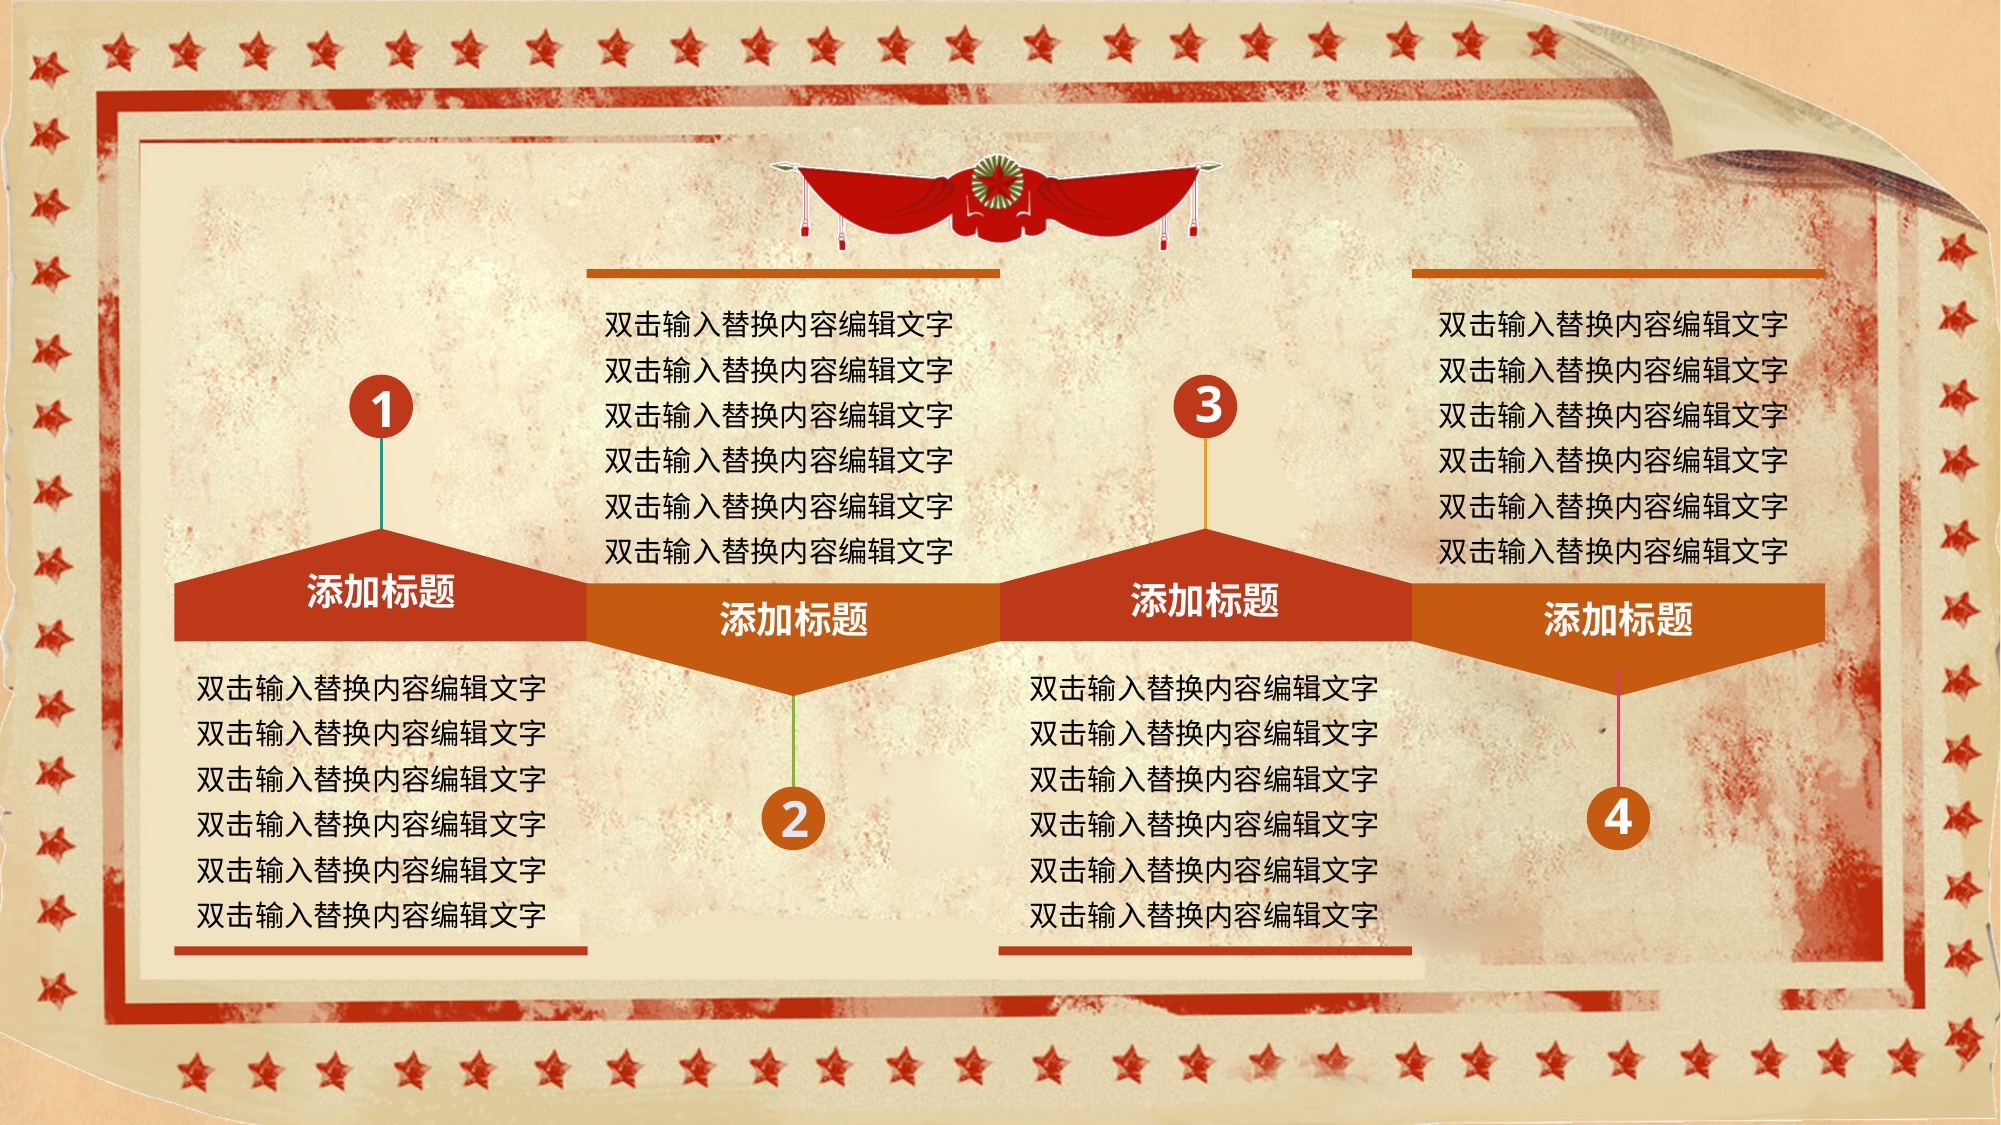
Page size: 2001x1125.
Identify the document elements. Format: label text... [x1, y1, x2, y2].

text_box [349, 369, 415, 528]
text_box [174, 528, 588, 642]
text_box 双击输入替换内容编辑文字 双击输入替换内容编辑文字 双击输入替换内容编辑文字 双击输入替换内容编辑文字 双击输入替换内容编辑文字 双击输入替换内容编辑文字 [181, 652, 594, 940]
text_box 双击输入替换内容编辑文字 双击输入替换内容编辑文字 双击输入替换内容编辑文字 双击输入替换内容编辑文字 双击输入替换内容编辑文字 双击输入替换内容编辑文字 [1014, 652, 1426, 940]
text_box 双击输入替换内容编辑文字 双击输入替换内容编辑文字 双击输入替换内容编辑文字 双击输入替换内容编辑文字 双击输入替换内容编辑文字 双击输入替换内容编辑文字 [1423, 288, 1836, 576]
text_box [586, 583, 1000, 697]
text_box [998, 945, 1413, 956]
text_box 双击输入替换内容编辑文字 双击输入替换内容编辑文字 双击输入替换内容编辑文字 双击输入替换内容编辑文字 双击输入替换内容编辑文字 双击输入替换内容编辑文字 [589, 288, 1001, 576]
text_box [1411, 583, 1826, 697]
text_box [1173, 365, 1241, 528]
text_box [1586, 669, 1651, 853]
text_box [761, 697, 826, 857]
text_box [173, 945, 589, 956]
picture [0, 0, 2001, 1125]
text_box [1411, 268, 1826, 279]
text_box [998, 528, 1412, 642]
text_box [586, 268, 1001, 279]
